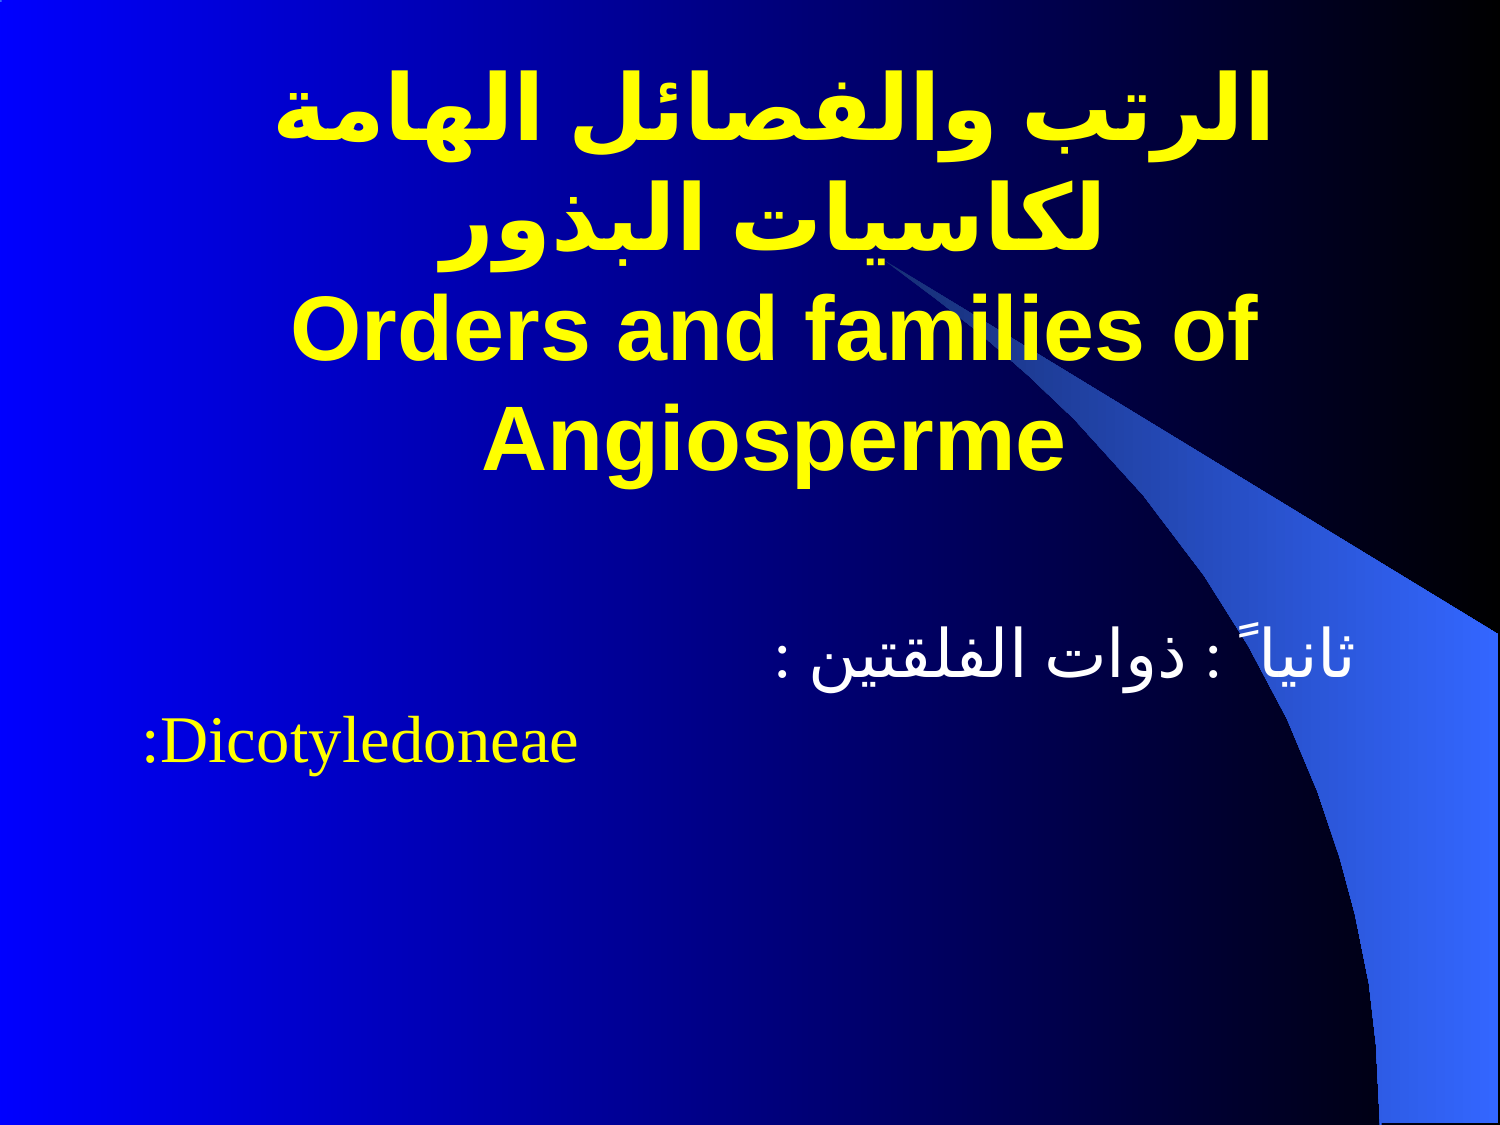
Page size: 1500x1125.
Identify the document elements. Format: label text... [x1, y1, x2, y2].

list ثانيا ً : ذوات الفلقتين : Dicotyledoneae: [111, 612, 1388, 863]
title الرتب والفصائل الهامة لكاسيات البذور Orders and families of Angiosperme [111, 99, 1438, 438]
